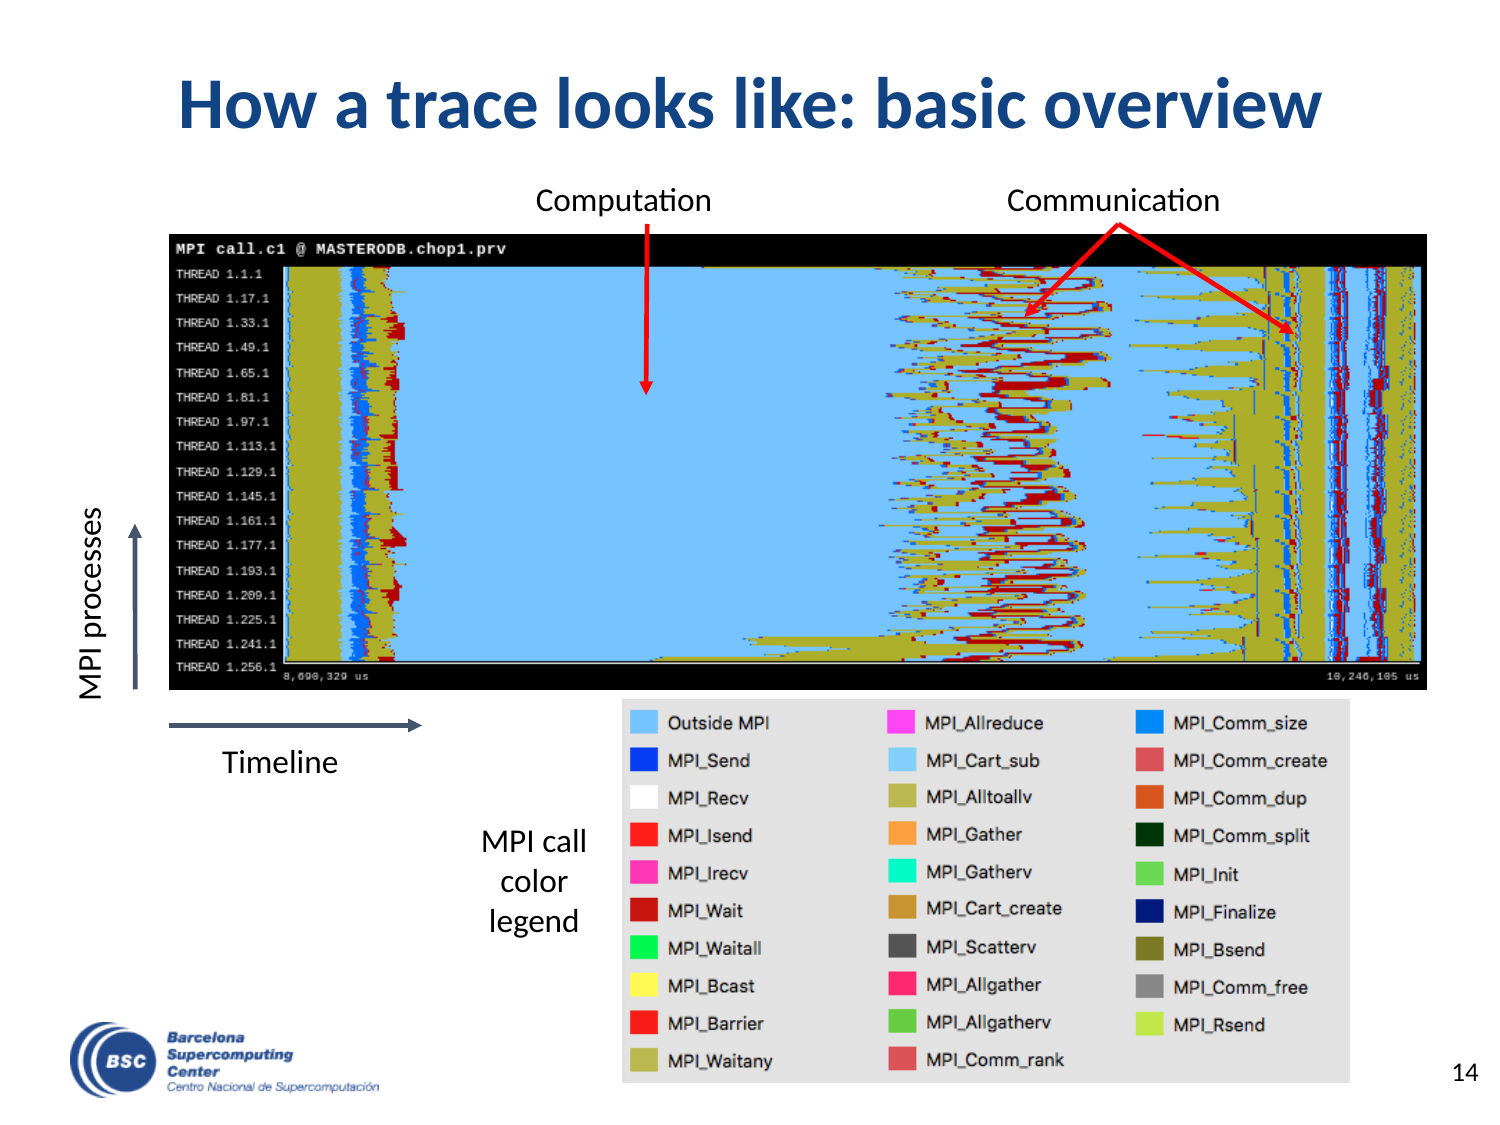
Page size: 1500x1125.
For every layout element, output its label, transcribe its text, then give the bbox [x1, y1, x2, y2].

text_box MPI call color legend [446, 804, 616, 957]
text_box MPI processes [52, 463, 114, 716]
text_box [1023, 223, 1119, 318]
text_box Communication [992, 163, 1245, 224]
text_box Computation [520, 163, 774, 224]
picture [70, 1022, 379, 1098]
picture [621, 699, 1350, 1084]
picture [168, 234, 1427, 690]
slide_number ‹#› [1403, 1038, 1494, 1125]
text_box Timeline [207, 725, 460, 787]
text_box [1118, 223, 1295, 335]
title How a trace looks like: basic overview [76, 35, 1427, 174]
